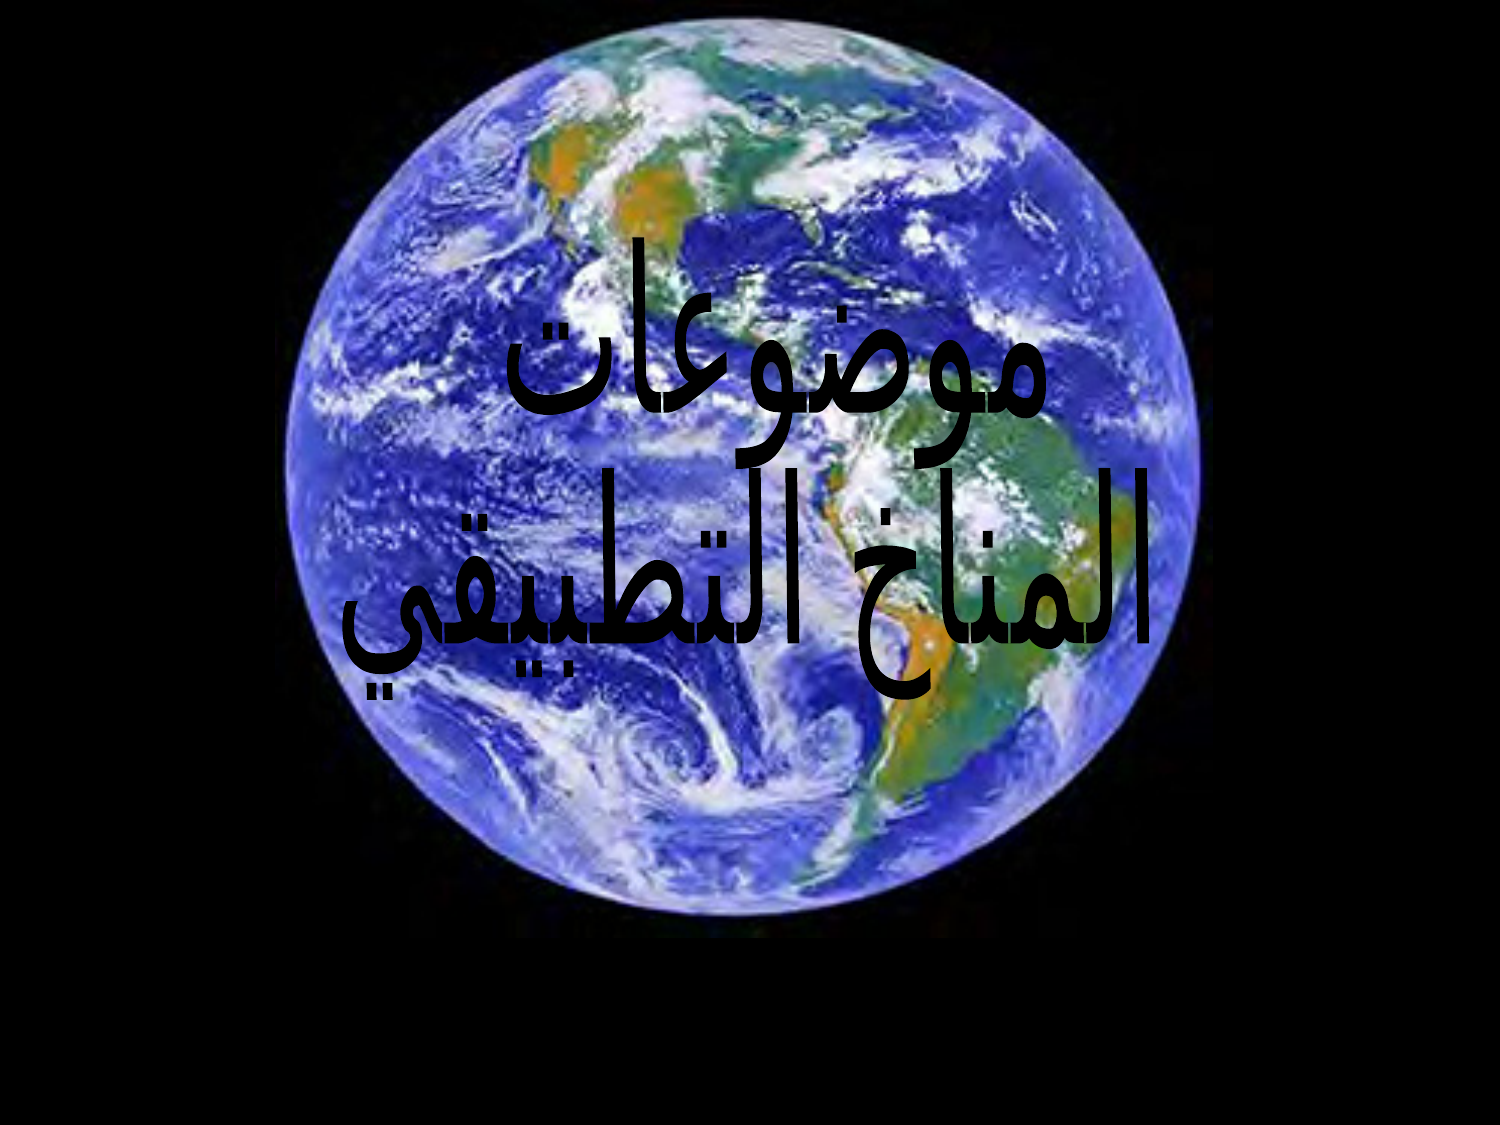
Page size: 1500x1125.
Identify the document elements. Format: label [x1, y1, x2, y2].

picture [274, 0, 1213, 938]
